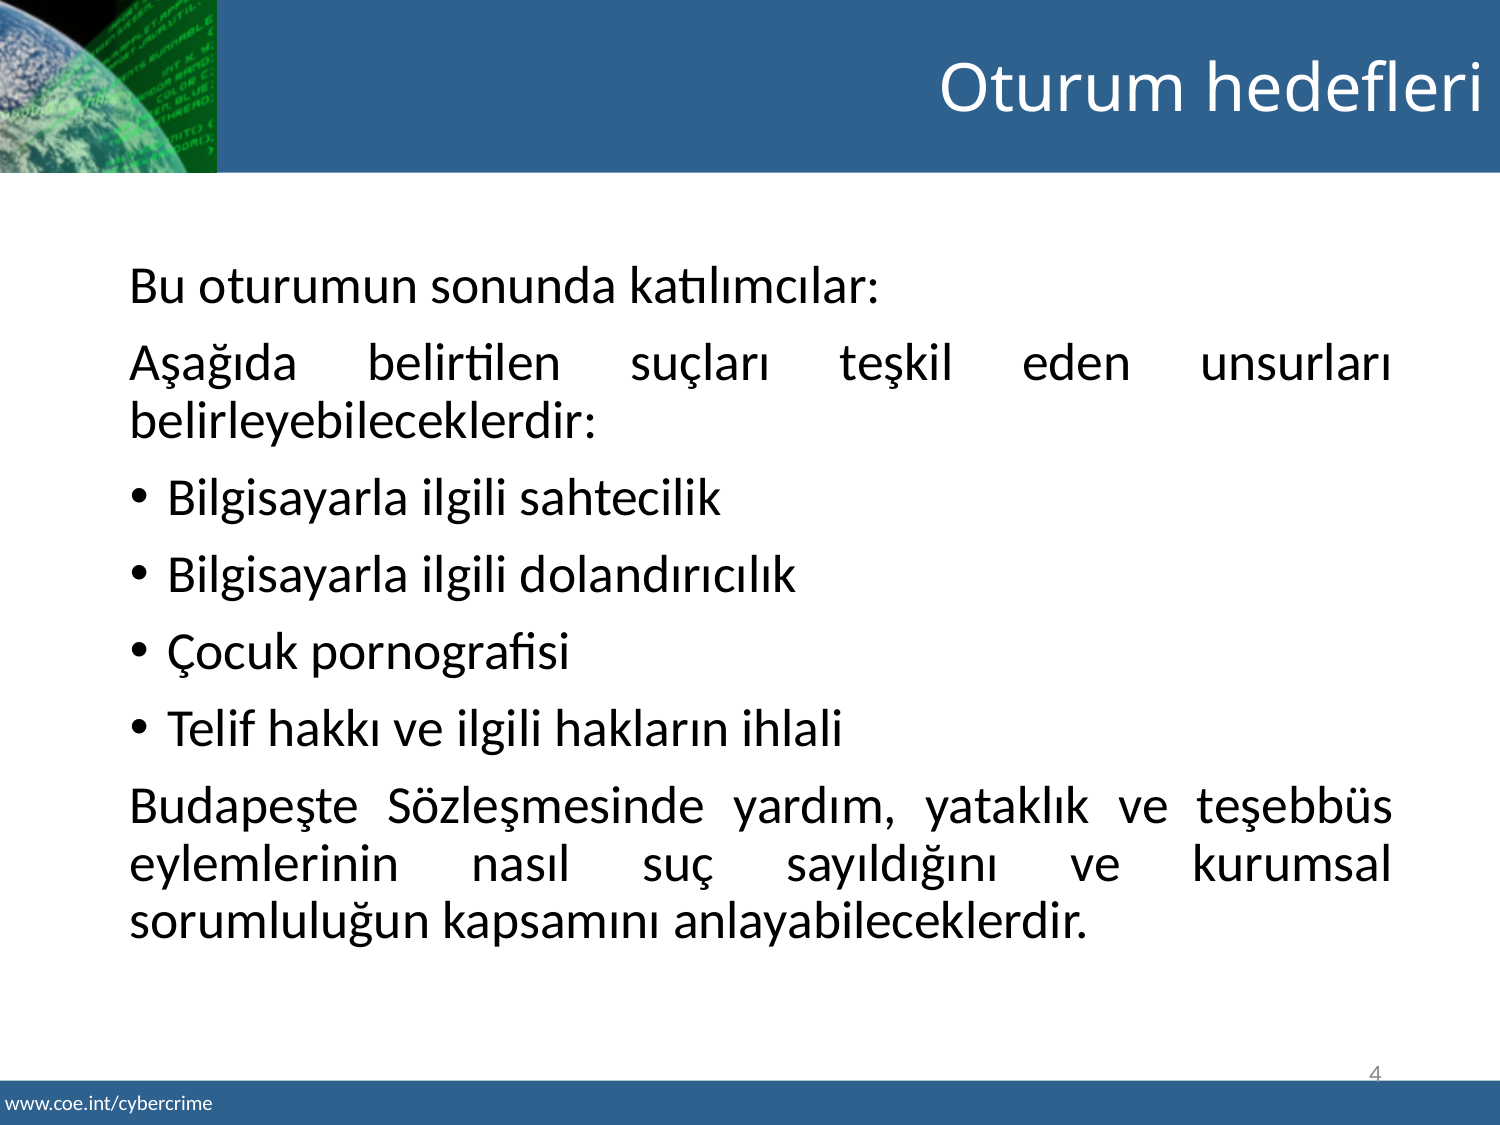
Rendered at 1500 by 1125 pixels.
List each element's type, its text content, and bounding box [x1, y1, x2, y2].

picture [0, 0, 217, 173]
list Bu oturumun sonunda katılımcılar: Aşağıda belirtilen suçları teşkil eden unsurları belirleyebileceklerdir: Bilgisayarla ilgili sahtecilik Bilgisayarla ilgili dolandırıcılık Çocuk pornografisi Telif hakkı ve ilgili hakların ihlali Budapeşte Sözleşmesinde yardım, yataklık ve teşebbüs eylemlerinin nasıl suç sayıldığını ve kurumsal sorumluluğun kapsamını anlayabileceklerdir. [114, 250, 1409, 964]
list Oturum hedefleri [421, 0, 1500, 172]
slide_number 4 [1059, 1042, 1397, 1103]
